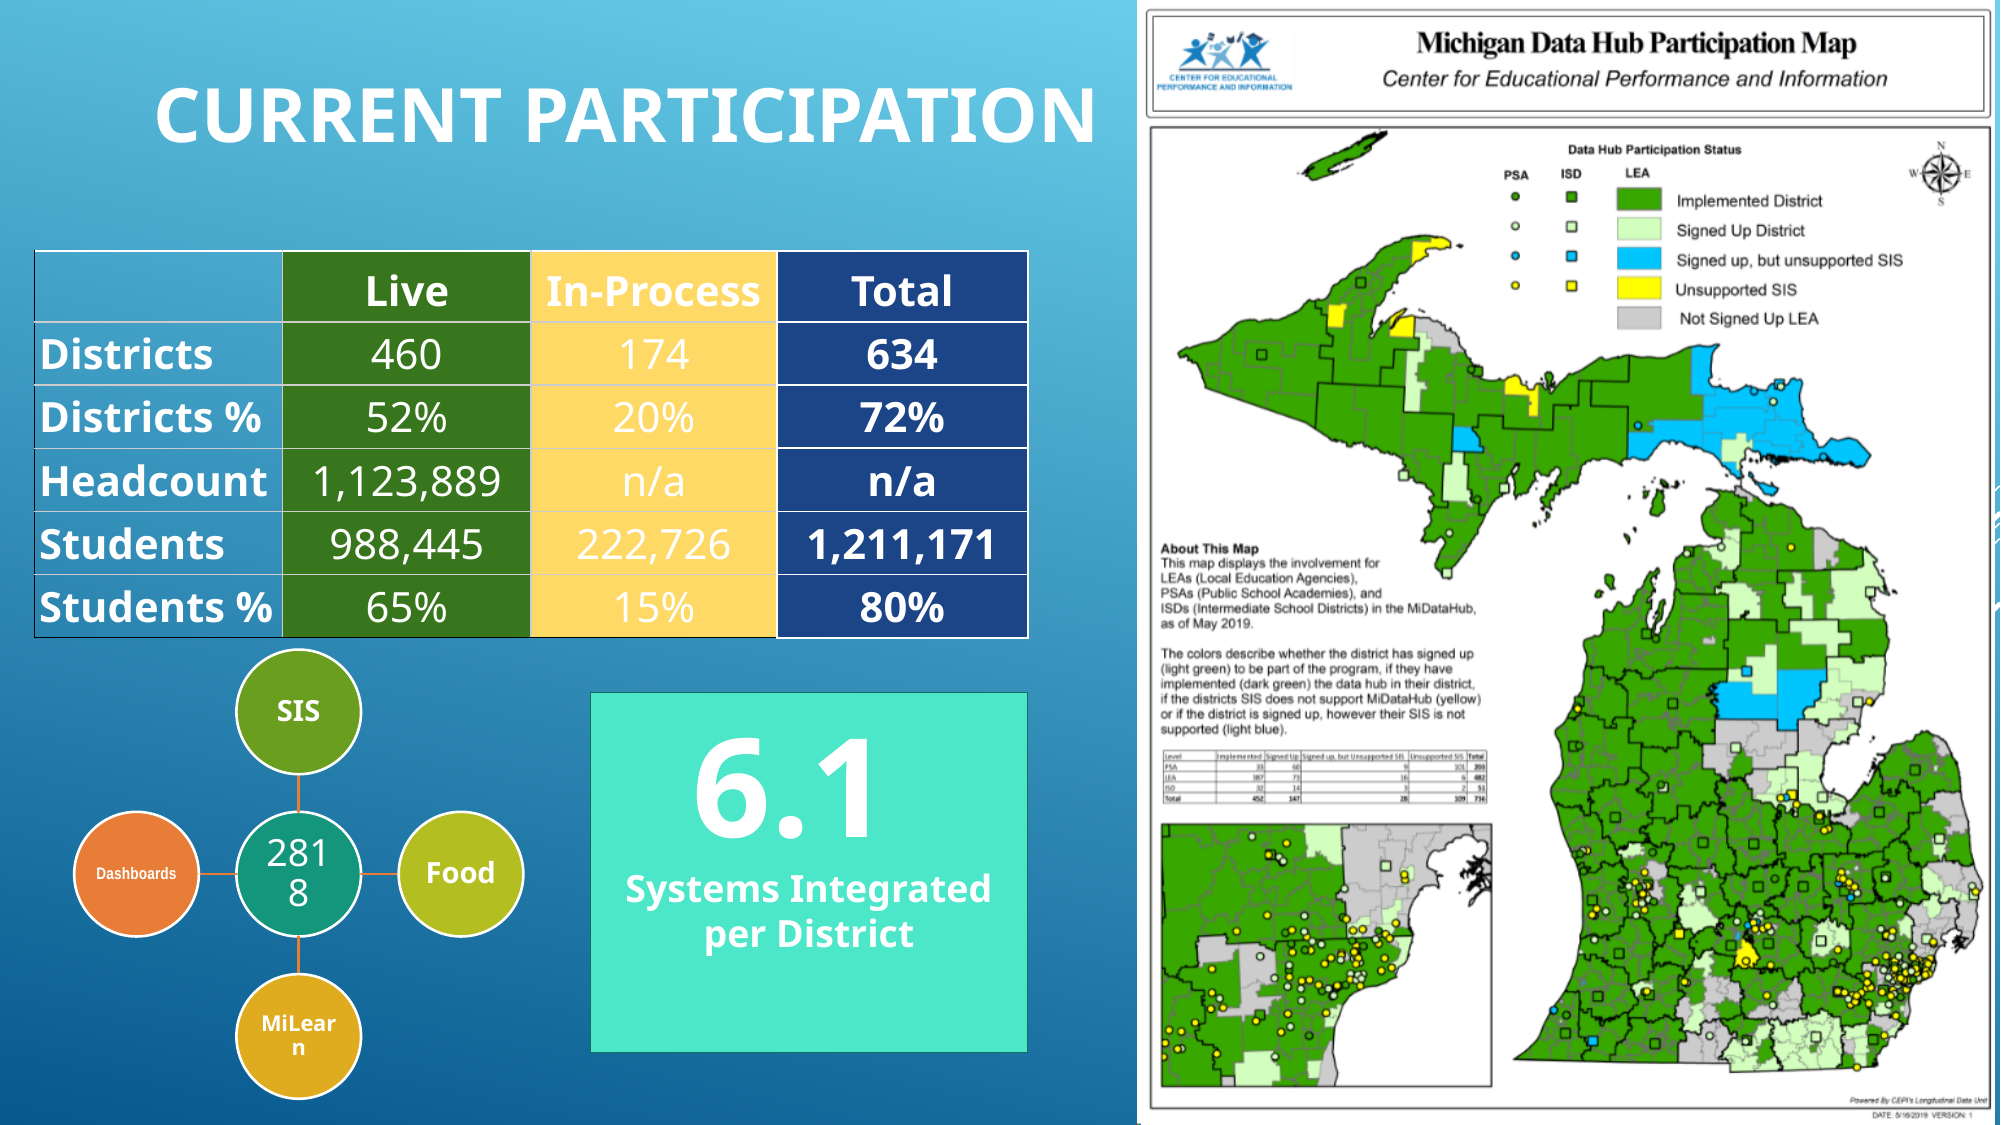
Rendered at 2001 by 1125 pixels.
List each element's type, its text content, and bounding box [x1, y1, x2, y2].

table_cell 20% [532, 386, 776, 448]
table_cell 52% [283, 386, 530, 448]
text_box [8, 647, 589, 1101]
table_cell 65% [283, 575, 530, 637]
table_header Total [778, 278, 1027, 321]
table_cell 460 [283, 323, 530, 384]
table_header In-Process [532, 278, 776, 321]
table_cell 15% [532, 575, 776, 637]
table_cell Headcount [35, 449, 282, 511]
table_cell 988,445 [283, 512, 530, 574]
table_cell 174 [532, 323, 776, 384]
table_cell Districts [35, 323, 282, 384]
table_cell n/a [778, 449, 1027, 511]
table_cell 72% [778, 386, 1027, 447]
table_cell 1,211,171 [778, 512, 1027, 574]
table_cell Students [35, 512, 282, 574]
table_cell 1,123,889 [283, 449, 530, 511]
text_box Current Participation [138, 59, 1136, 278]
table_cell Students % [35, 575, 282, 637]
table_cell 634 [778, 323, 1027, 384]
table_cell n/a [532, 449, 776, 511]
text_box 6.1 Systems Integrated per District [590, 692, 1028, 1053]
picture [1136, 0, 1996, 1125]
table_cell 222,726 [532, 512, 776, 574]
table_header [35, 252, 282, 321]
table_cell Districts % [35, 386, 282, 448]
table_header Live [283, 278, 530, 321]
table_cell 80% [778, 575, 1027, 637]
